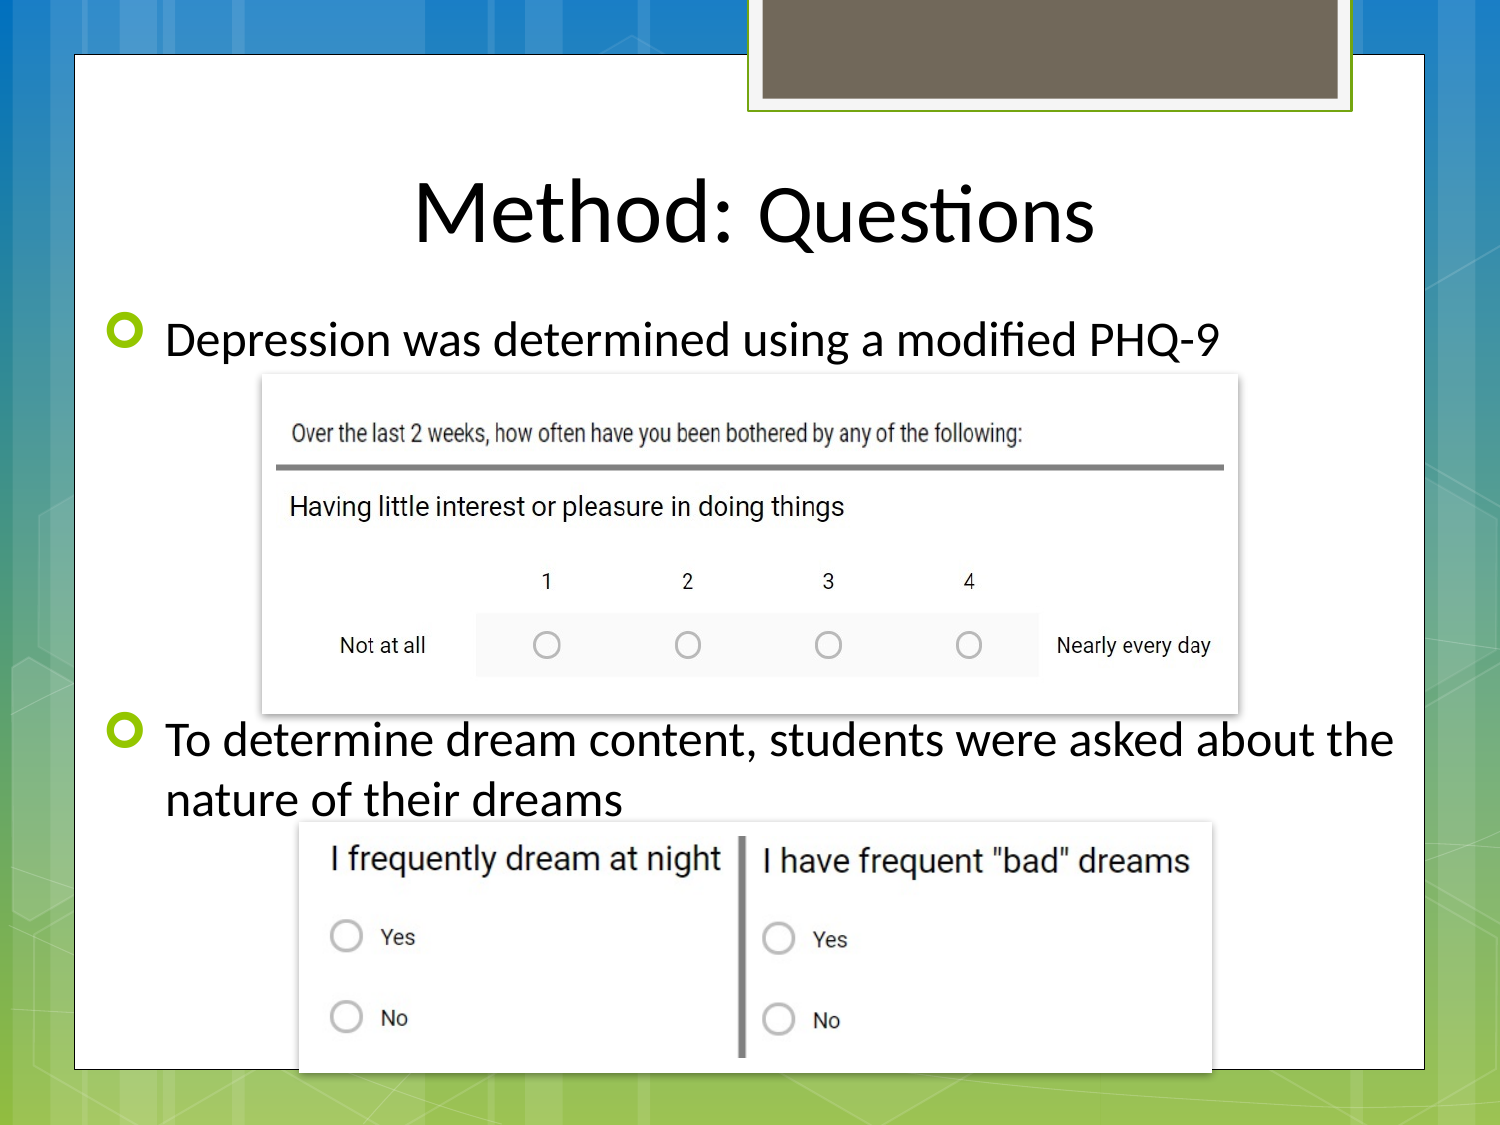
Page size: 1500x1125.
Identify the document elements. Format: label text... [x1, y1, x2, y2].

picture [313, 835, 1198, 1059]
title Method: Questions [178, 111, 1331, 291]
list Depression was determined using a modified PHQ-9 To determine dream content, students were asked about the nature of their dreams [75, 291, 1425, 1005]
picture [275, 388, 1225, 700]
